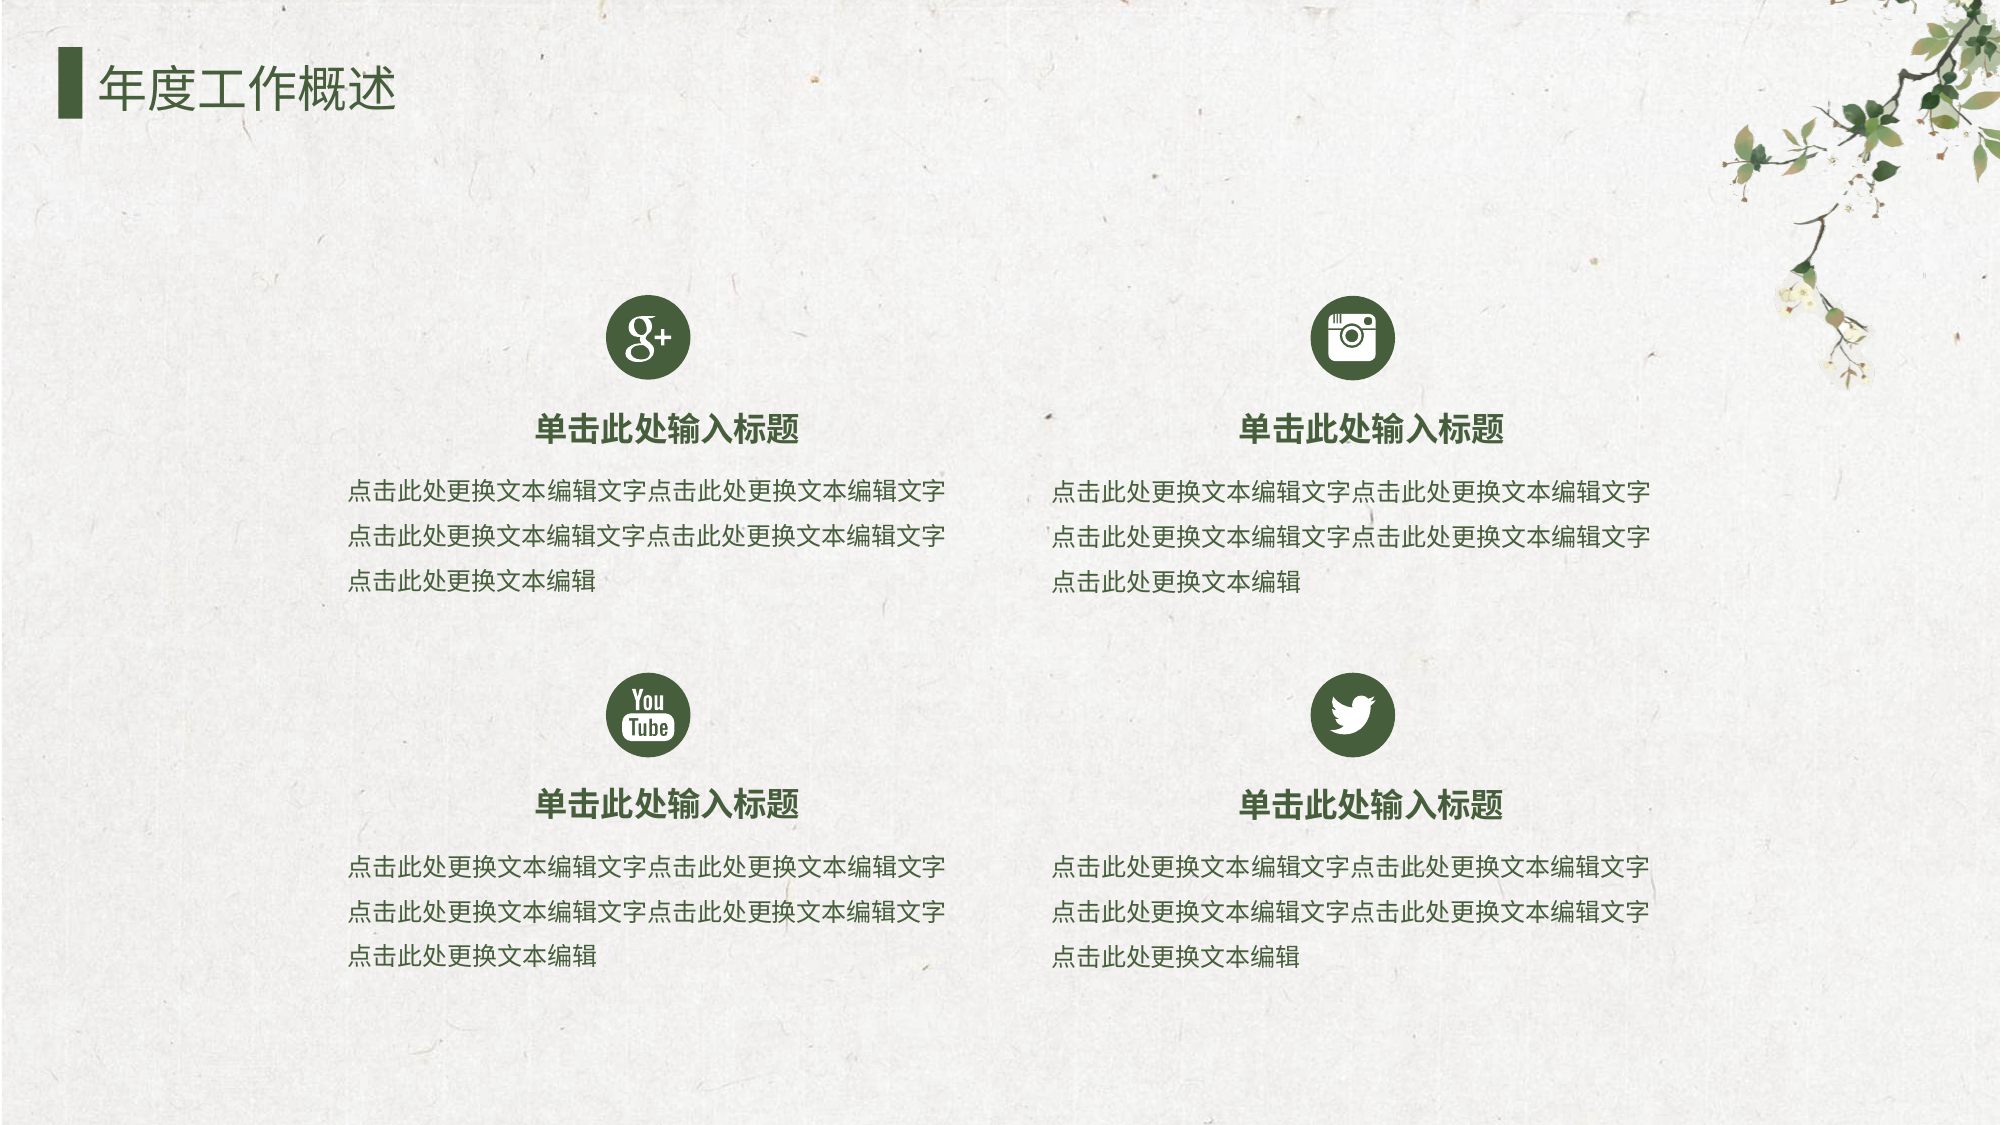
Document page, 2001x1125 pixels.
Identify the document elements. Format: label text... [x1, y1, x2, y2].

text_box [57, 46, 83, 120]
text_box 单击此处输入标题 [519, 775, 816, 828]
text_box 点击此处更换文本编辑文字点击此处更换文本编辑文字点击此处更换文本编辑文字点击此处更换文本编辑文字点击此处更换文本编辑 [1037, 454, 1669, 604]
picture [1, 0, 2000, 1125]
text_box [1310, 295, 1396, 381]
text_box 点击此处更换文本编辑文字点击此处更换文本编辑文字点击此处更换文本编辑文字点击此处更换文本编辑文字点击此处更换文本编辑 [1036, 829, 1668, 979]
text_box 点击此处更换文本编辑文字点击此处更换文本编辑文字点击此处更换文本编辑文字点击此处更换文本编辑文字点击此处更换文本编辑 [332, 453, 964, 603]
text_box 年度工作概述 [82, 50, 569, 125]
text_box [605, 672, 691, 758]
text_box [605, 295, 691, 380]
text_box 点击此处更换文本编辑文字点击此处更换文本编辑文字点击此处更换文本编辑文字点击此处更换文本编辑文字点击此处更换文本编辑 [332, 828, 965, 979]
text_box 单击此处输入标题 [1224, 401, 1520, 454]
text_box 单击此处输入标题 [519, 400, 816, 453]
text_box 单击此处输入标题 [1223, 776, 1519, 829]
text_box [1310, 672, 1396, 758]
